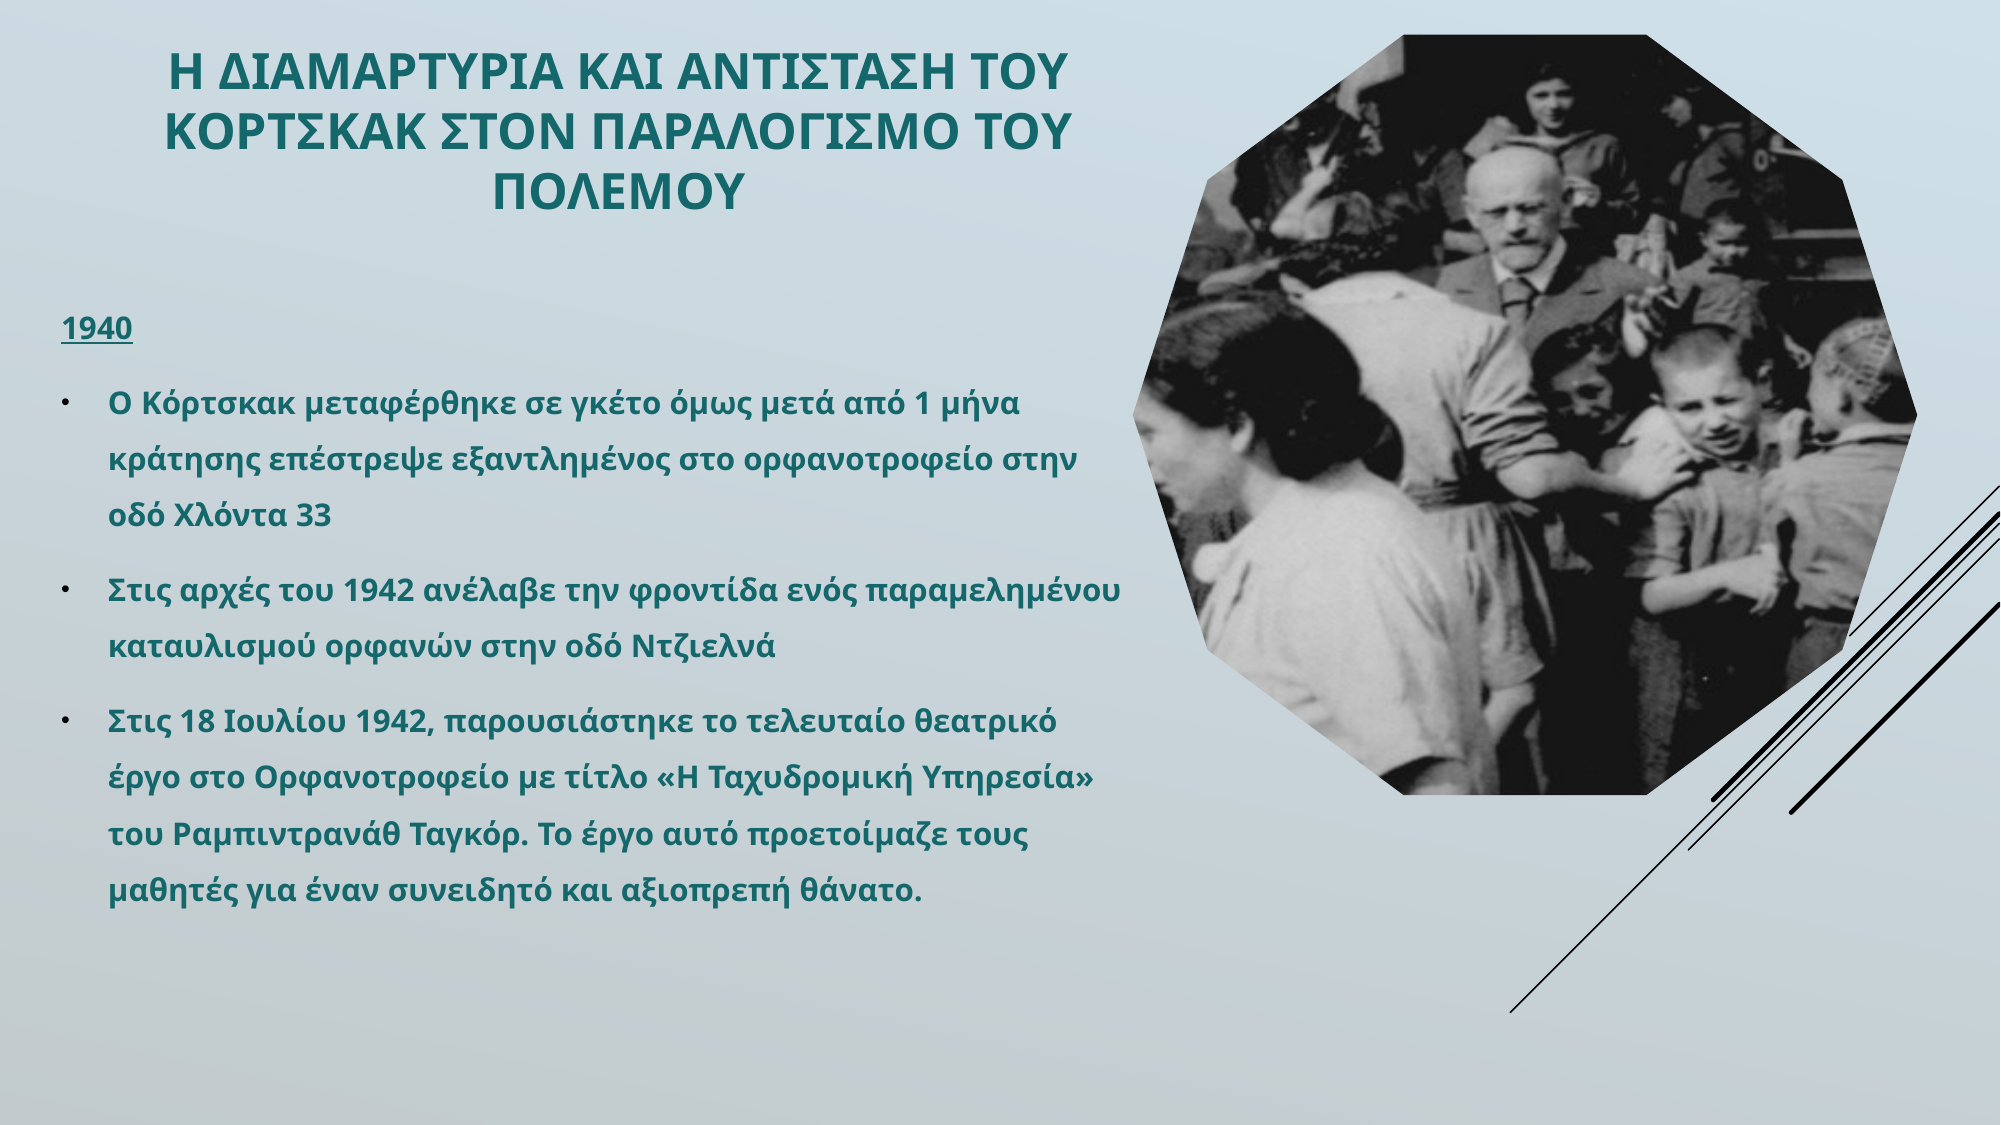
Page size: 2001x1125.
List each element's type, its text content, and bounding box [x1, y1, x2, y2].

picture [1132, 34, 1918, 796]
title Η διαμαρτυρια και αντισταση του Κορτσκακ στον παραλογισμο του πολεμου [35, 20, 1202, 238]
list 1940 Ο Κόρτσκακ μεταφέρθηκε σε γκέτο όμως μετά από 1 μήνα κράτησης επέστρεψε εξαντλημένος στο ορφανοτροφείο στην οδό Χλόντα 33 Στις αρχές του 1942 ανέλαβε την φροντίδα ενός παραμελημένου καταυλισμού ορφανών στην οδό Ντζιελνά Στις 18 Ιουλίου 1942, παρουσιάστηκε το τελευταίο θεατρικό έργο στο Ορφανοτροφείο με τίτλο «Η Ταχυδρομική Υπηρεσία» του Ραμπιντρανάθ Ταγκόρ. Το έργο αυτό προετοίμαζε τους μαθητές για έναν συνειδητό και αξιοπρεπή θάνατο. [46, 262, 1147, 953]
